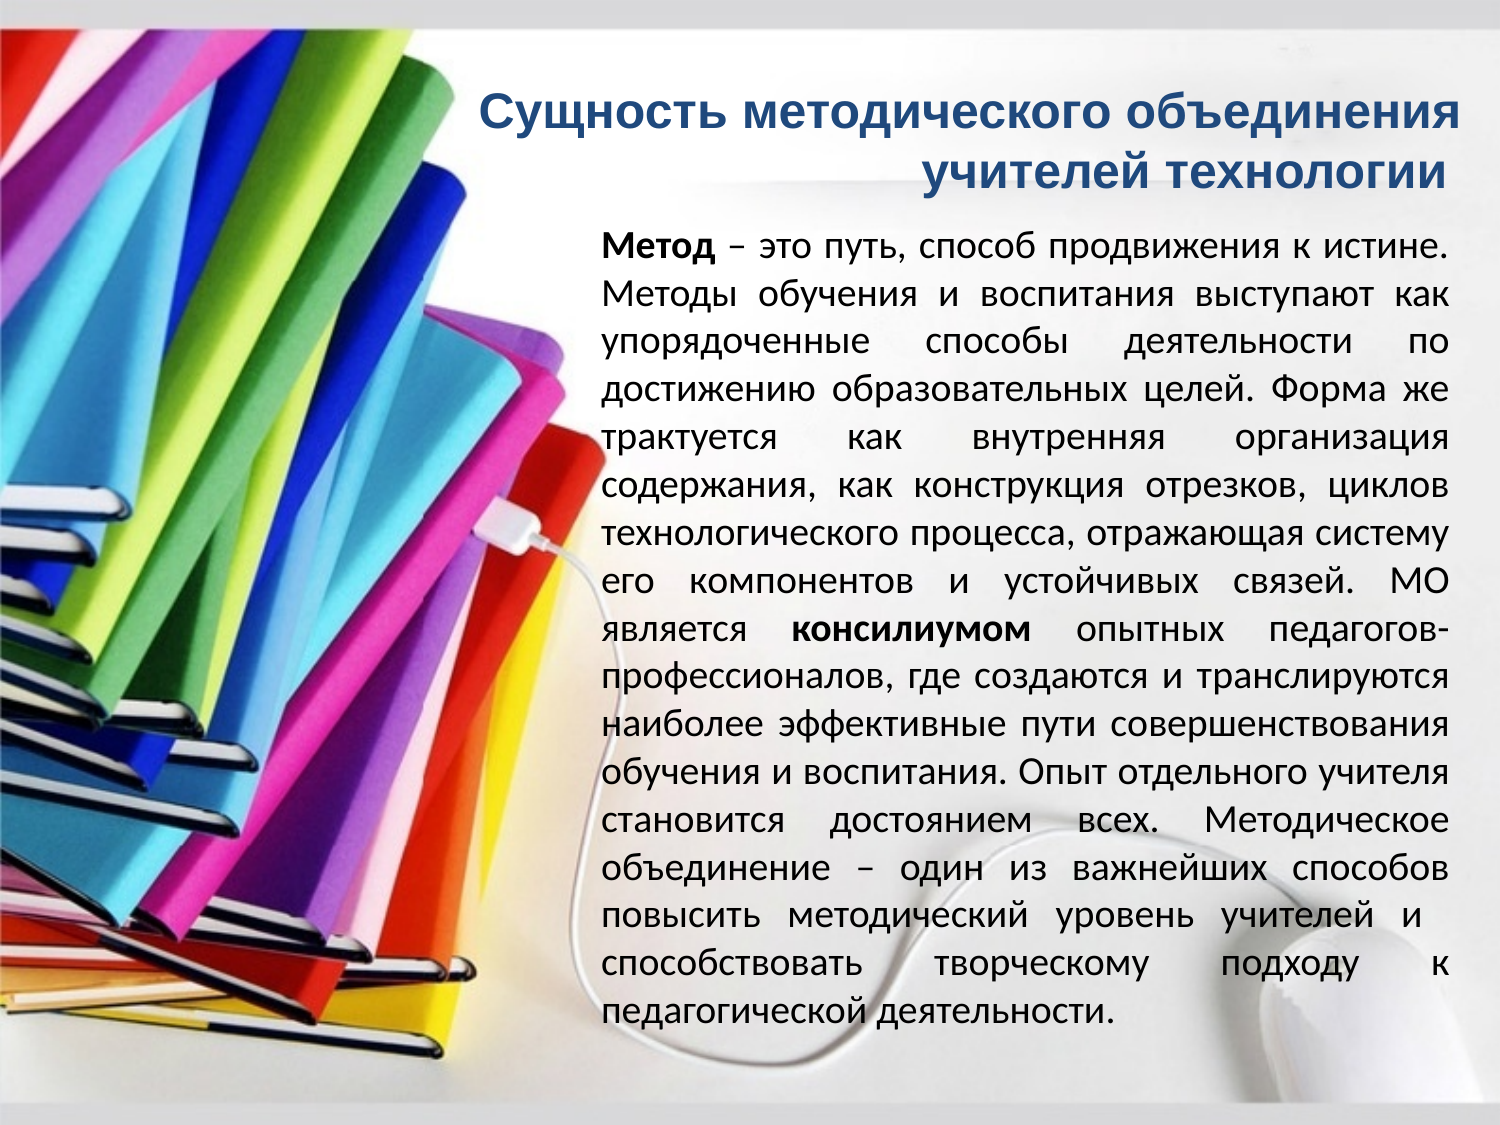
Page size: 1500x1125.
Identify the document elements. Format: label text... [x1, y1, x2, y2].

list Метод – это путь, способ продвижения к истине. Методы обучения и воспитания выступают как упорядоченные способы деятельности по достижению образовательных целей. Форма же трактуется как внутренняя организация содержания, как конструкция отрезков, циклов технологического процесса, отражающая систему его компонентов и устойчивых связей. МО является консилиумом опытных педагогов-профессионалов, где создаются и транслируются наиболее эффективные пути совершенствования обучения и воспитания. Опыт отдельного учителя становится достоянием всех. Методическое объединение – один из важнейших способов повысить методический уровень учителей и способствовать творческому подходу к педагогической деятельности. [585, 210, 1465, 1055]
title Сущность методического объединения учителей технологии [410, 45, 1477, 233]
picture [0, 0, 1500, 1125]
